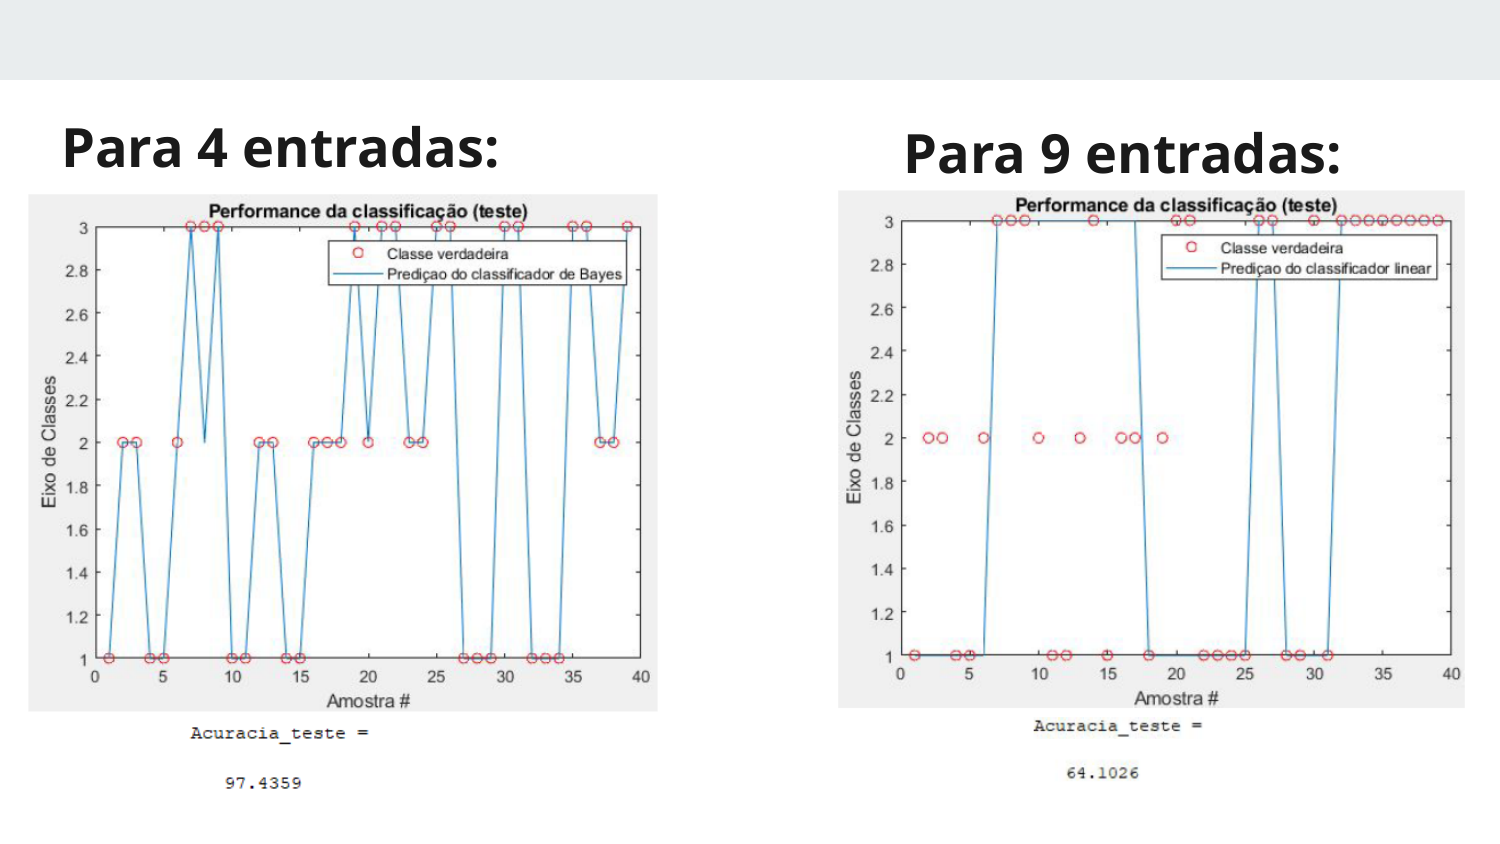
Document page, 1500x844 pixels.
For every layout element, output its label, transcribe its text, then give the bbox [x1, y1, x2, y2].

picture [23, 191, 662, 717]
title Para 9 entradas: [888, 104, 1383, 184]
picture [187, 721, 374, 793]
picture [828, 186, 1474, 789]
title Para 4 entradas: [46, 98, 540, 187]
